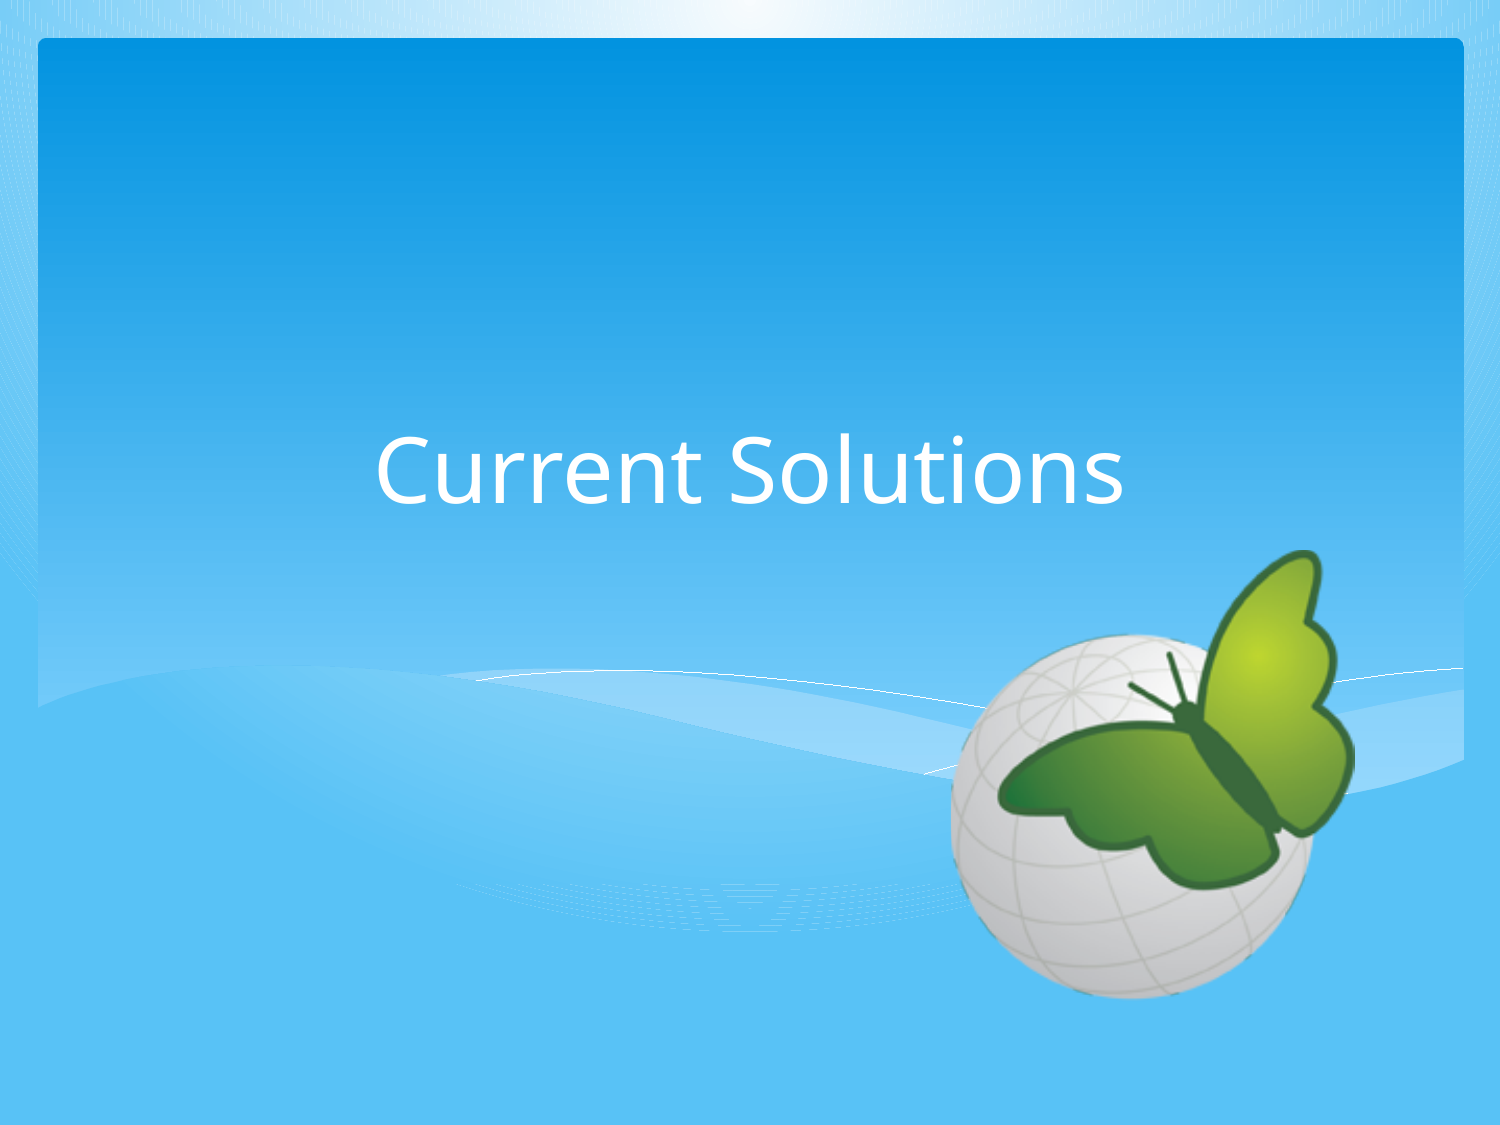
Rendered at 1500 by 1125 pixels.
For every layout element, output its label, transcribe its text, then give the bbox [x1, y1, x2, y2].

picture [950, 550, 1356, 1020]
title Current Solutions [113, 404, 1389, 655]
